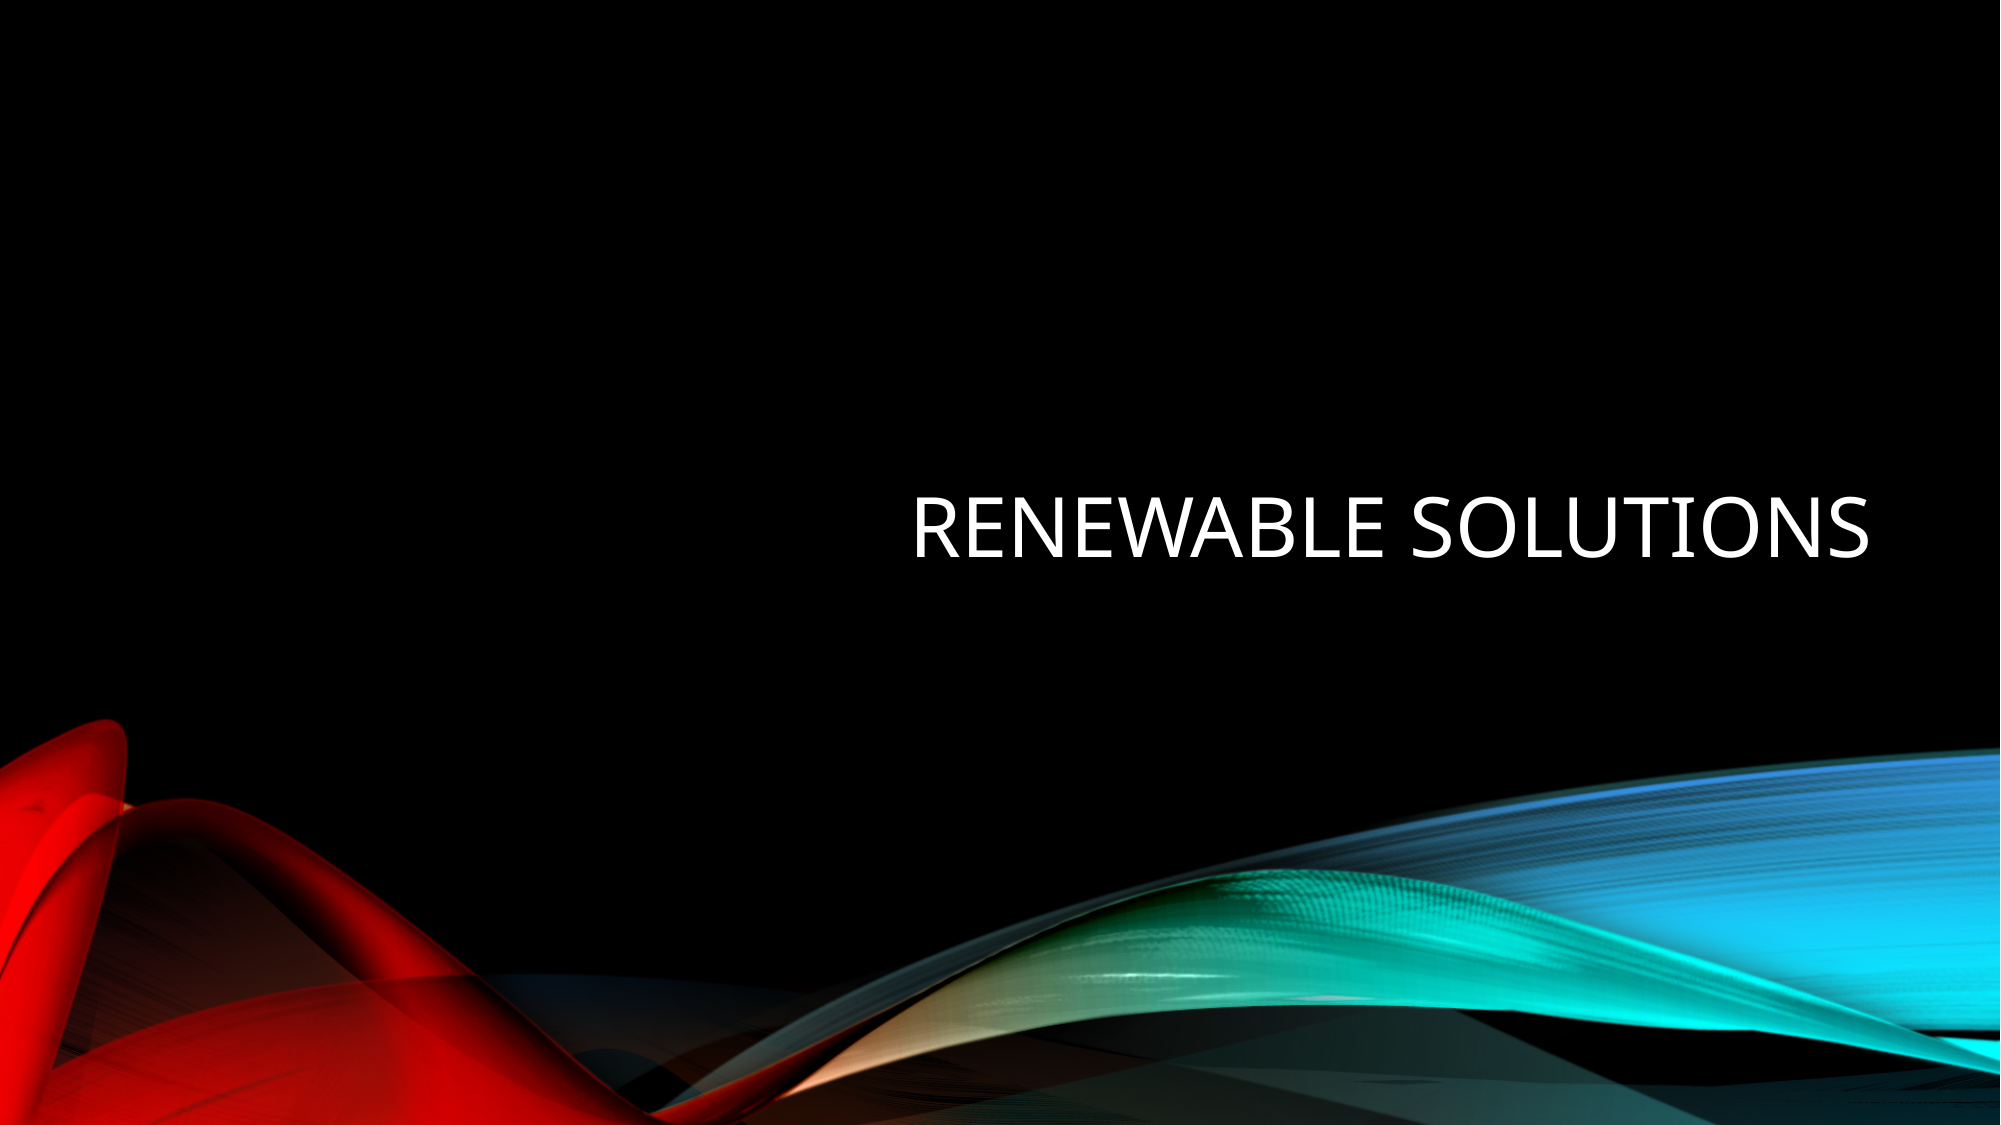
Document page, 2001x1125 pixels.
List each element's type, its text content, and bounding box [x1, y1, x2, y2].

picture [0, 717, 2000, 1125]
title Renewable solutions [112, 123, 1888, 584]
